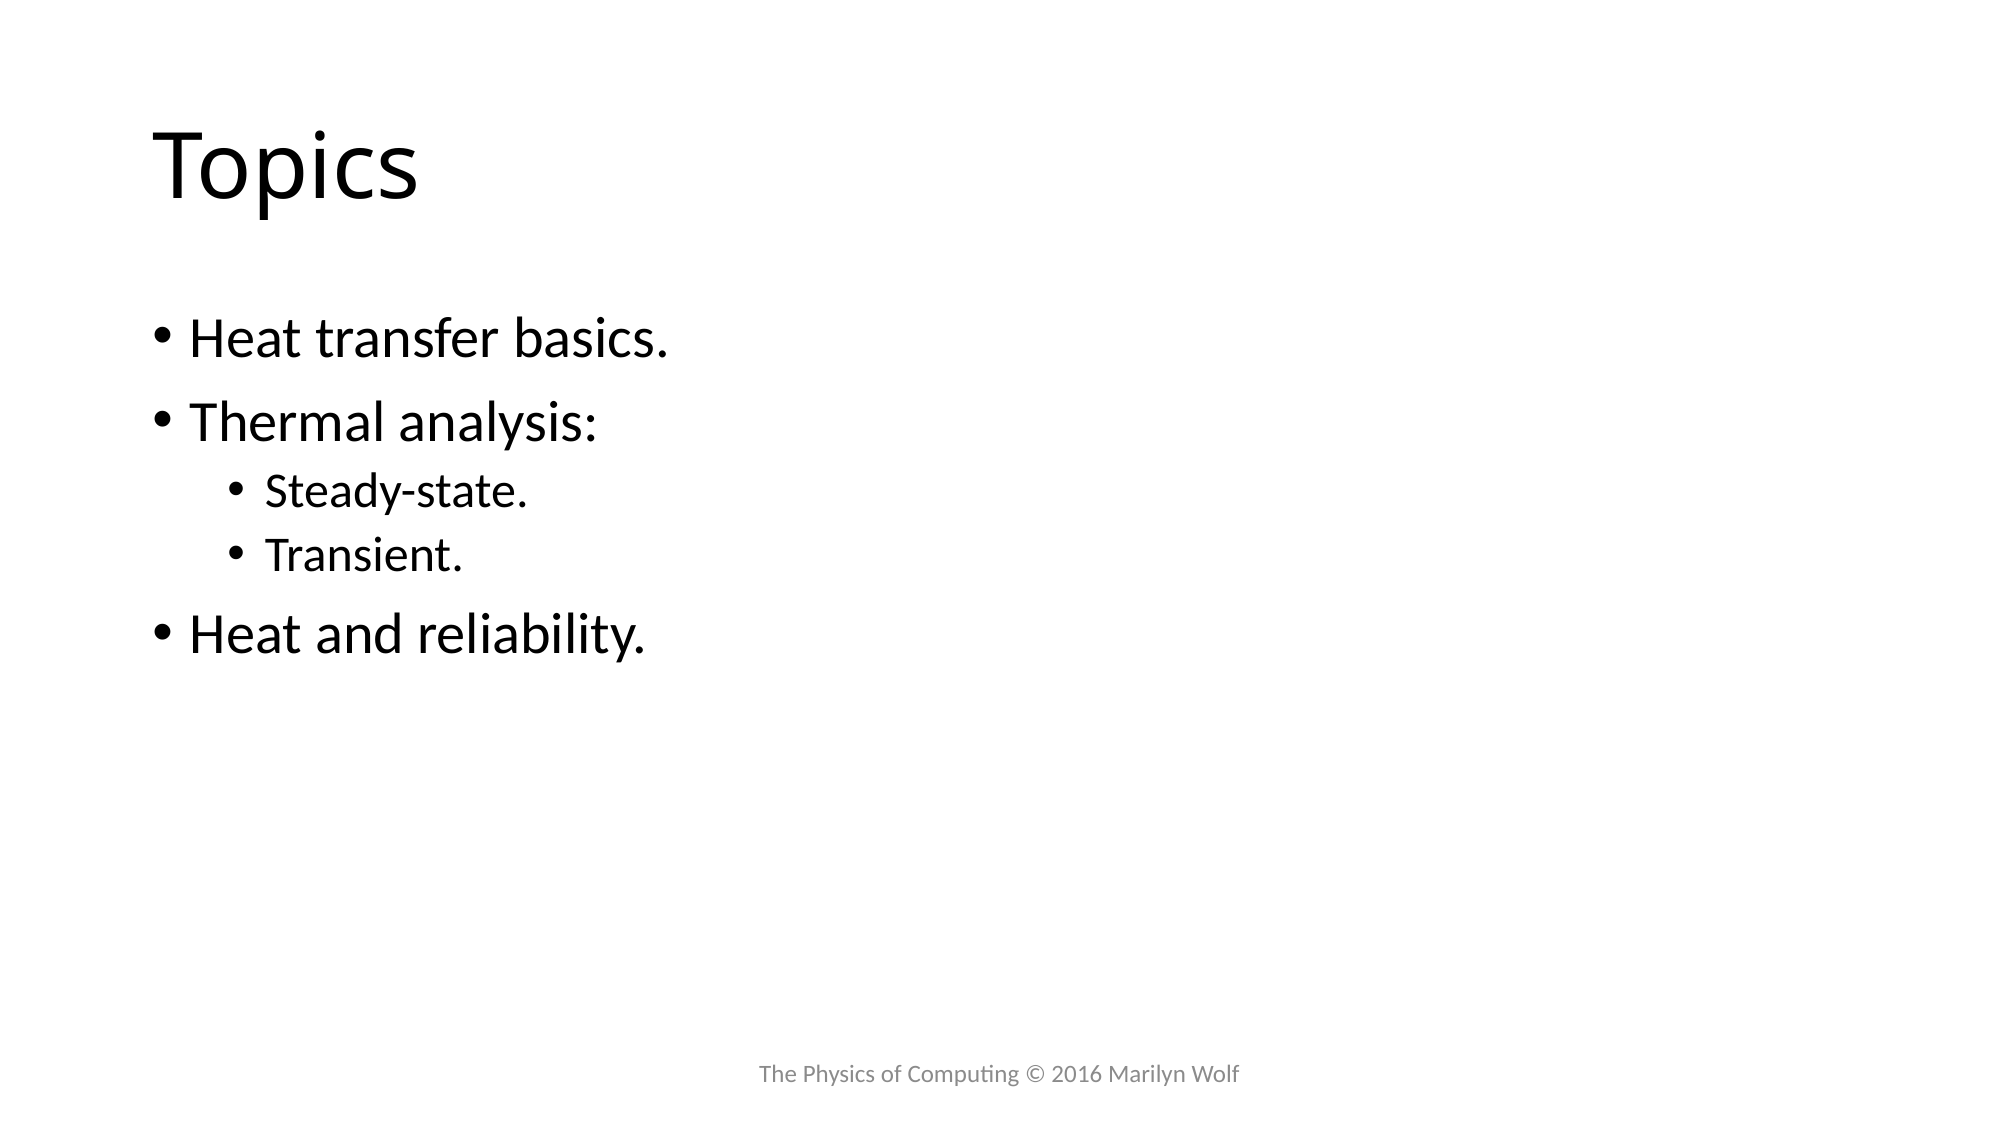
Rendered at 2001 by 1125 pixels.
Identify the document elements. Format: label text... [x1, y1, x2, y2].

footer The Physics of Computing © 2016 Marilyn Wolf [662, 1042, 1338, 1103]
list Heat transfer basics. Thermal analysis: Steady-state. Transient. Heat and reliability. [137, 299, 1863, 1014]
title Topics [137, 59, 1863, 278]
